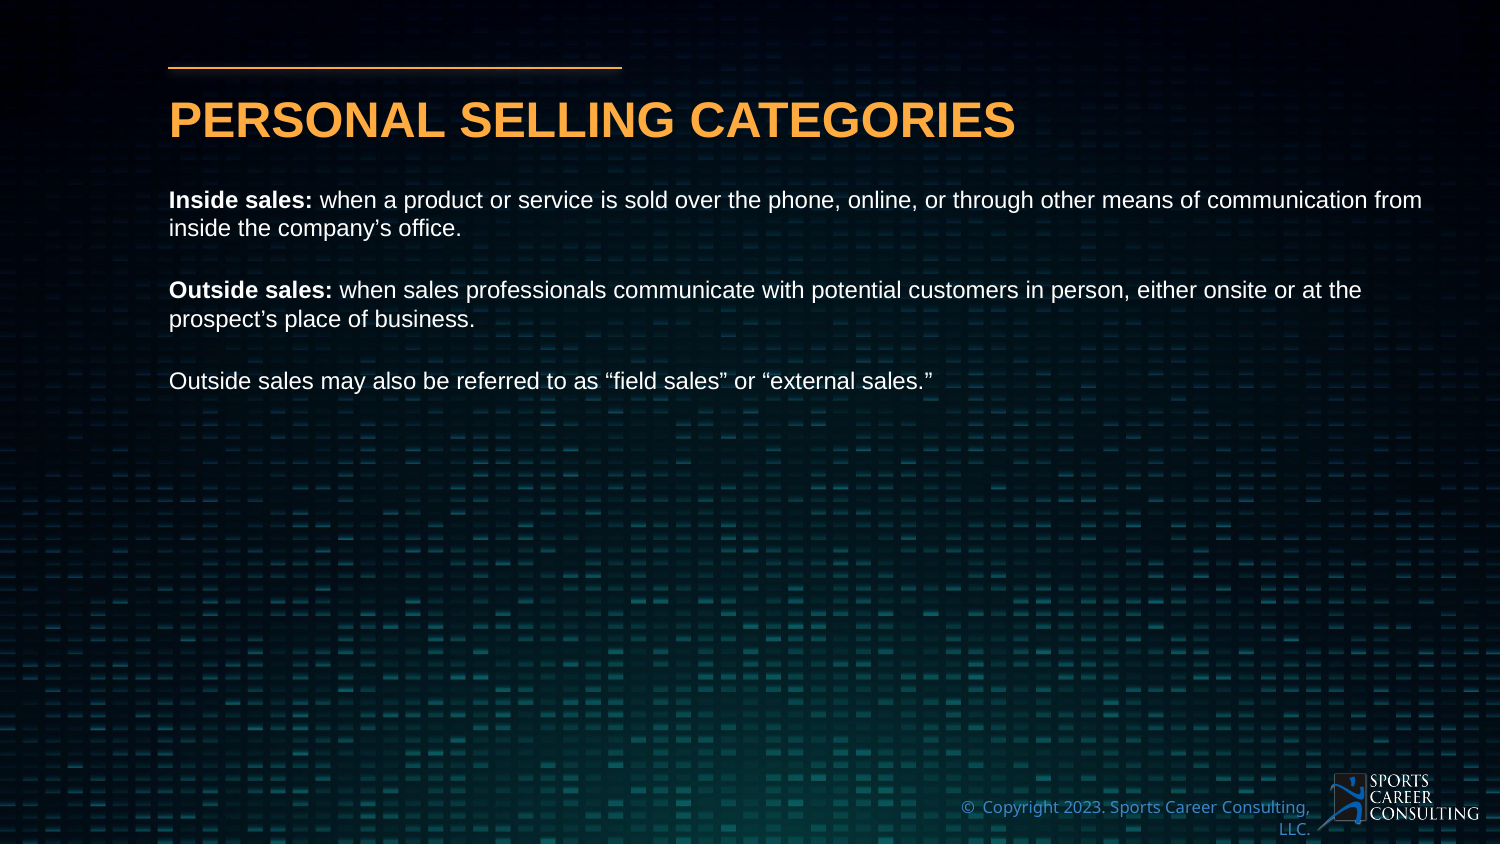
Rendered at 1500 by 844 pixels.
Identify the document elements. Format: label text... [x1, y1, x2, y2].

text_box © Copyright 2023. Sports Career Consulting, LLC. [914, 769, 1326, 844]
title PERSONAL SELLING CATEGORIES [153, 72, 1328, 169]
picture [0, 0, 1500, 844]
list Inside sales: when a product or service is sold over the phone, online, or through other means of communication from inside the company’s office. Outside sales: when sales professionals communicate with potential customers in person, either onsite or at the prospect’s place of business. Outside sales may also be referred to as “field sales” or “external sales.” [153, 169, 1469, 675]
